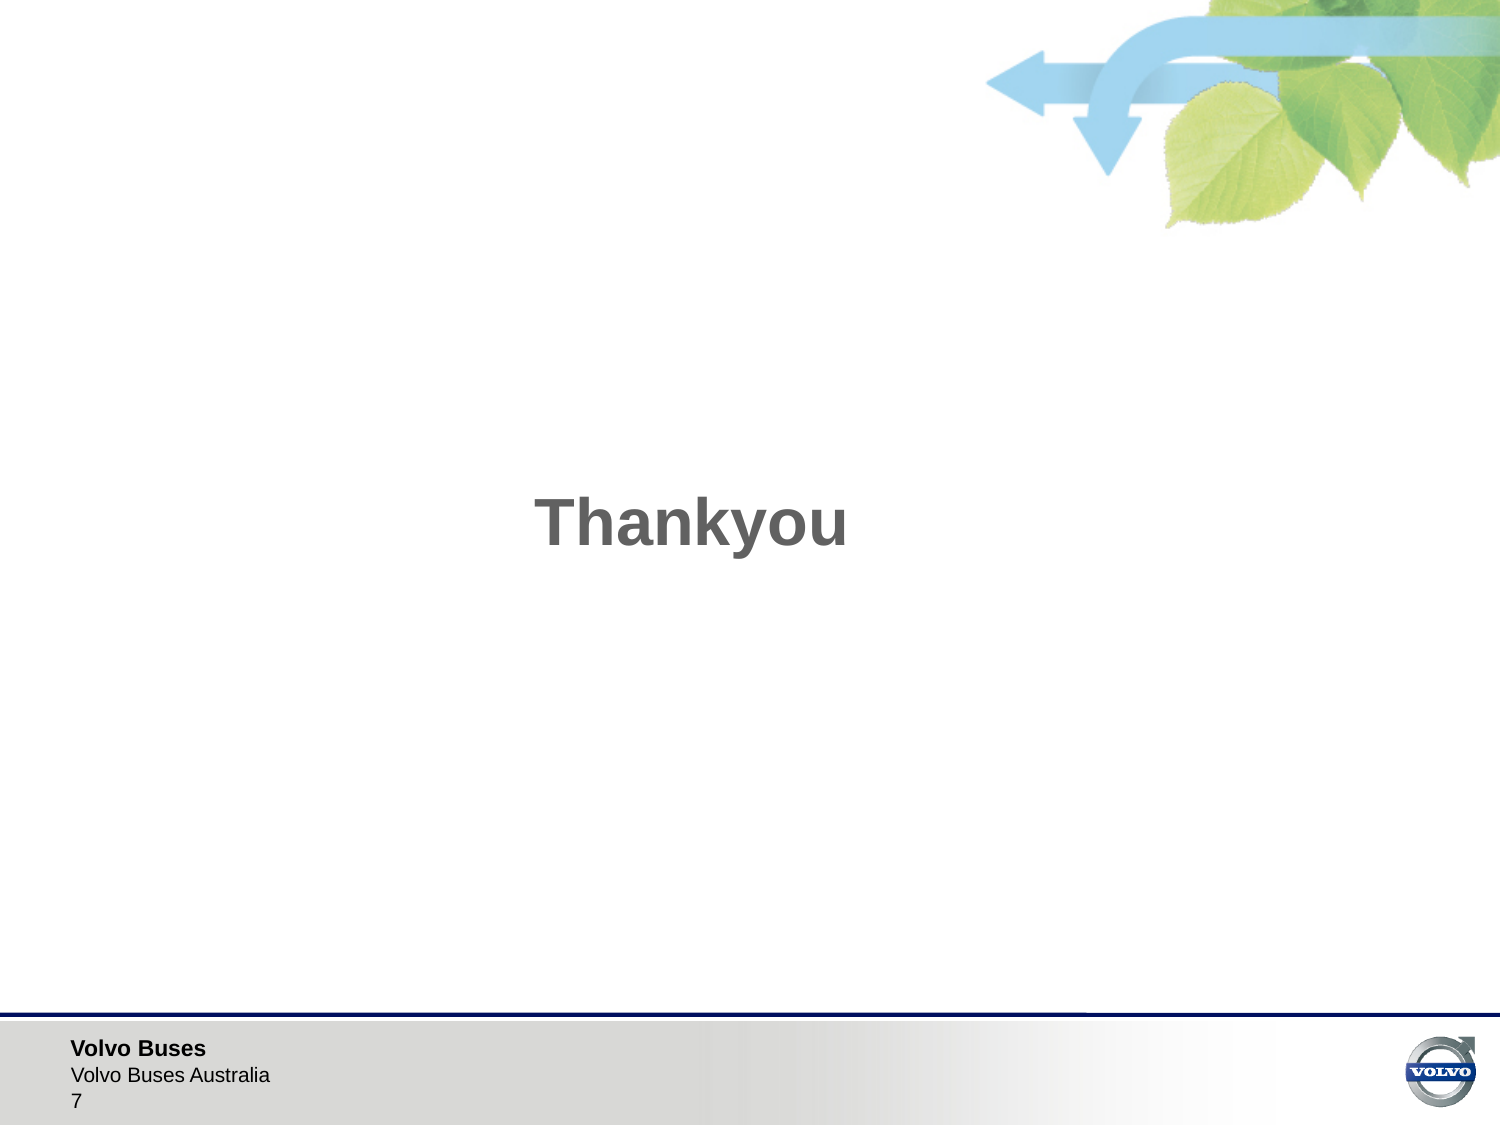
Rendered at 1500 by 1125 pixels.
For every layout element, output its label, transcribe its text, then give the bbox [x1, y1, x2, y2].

picture [1372, 1022, 1499, 1114]
footer Volvo Buses Australia [55, 1054, 1184, 1090]
slide_number 7 [55, 1085, 139, 1121]
picture [923, 0, 1500, 351]
title Thankyou [519, 480, 943, 668]
picture [0, 1021, 1308, 1125]
